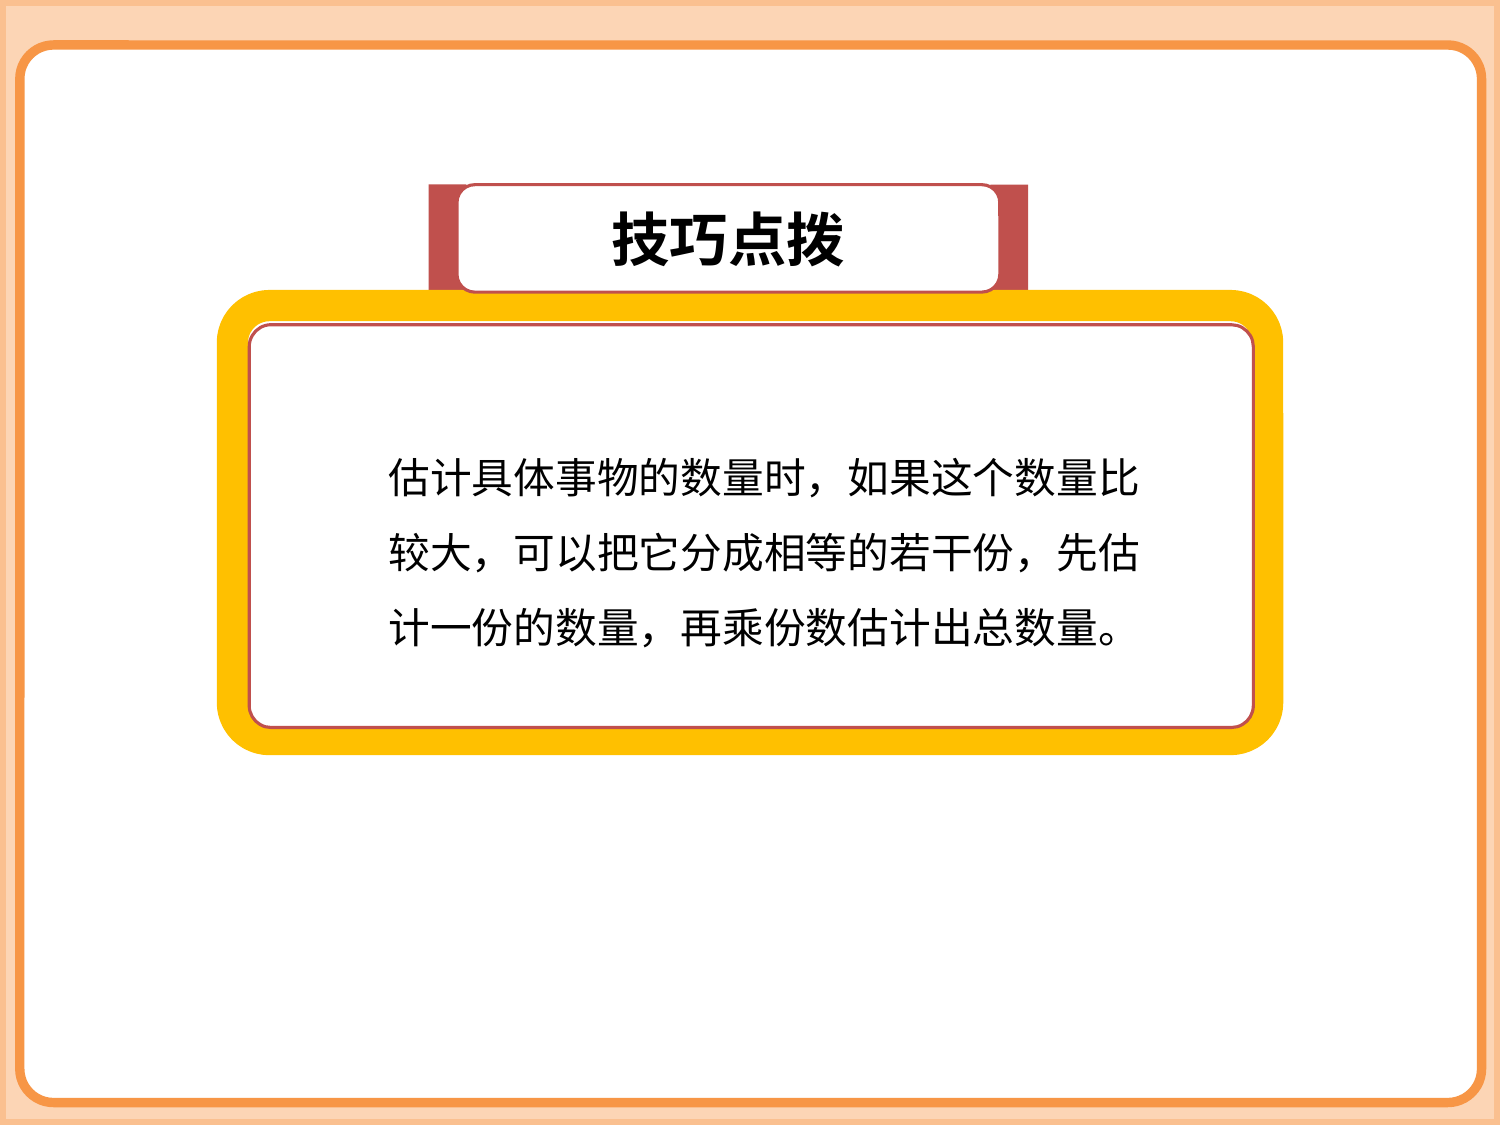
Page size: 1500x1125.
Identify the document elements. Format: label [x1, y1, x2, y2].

text_box [232, 184, 1268, 740]
